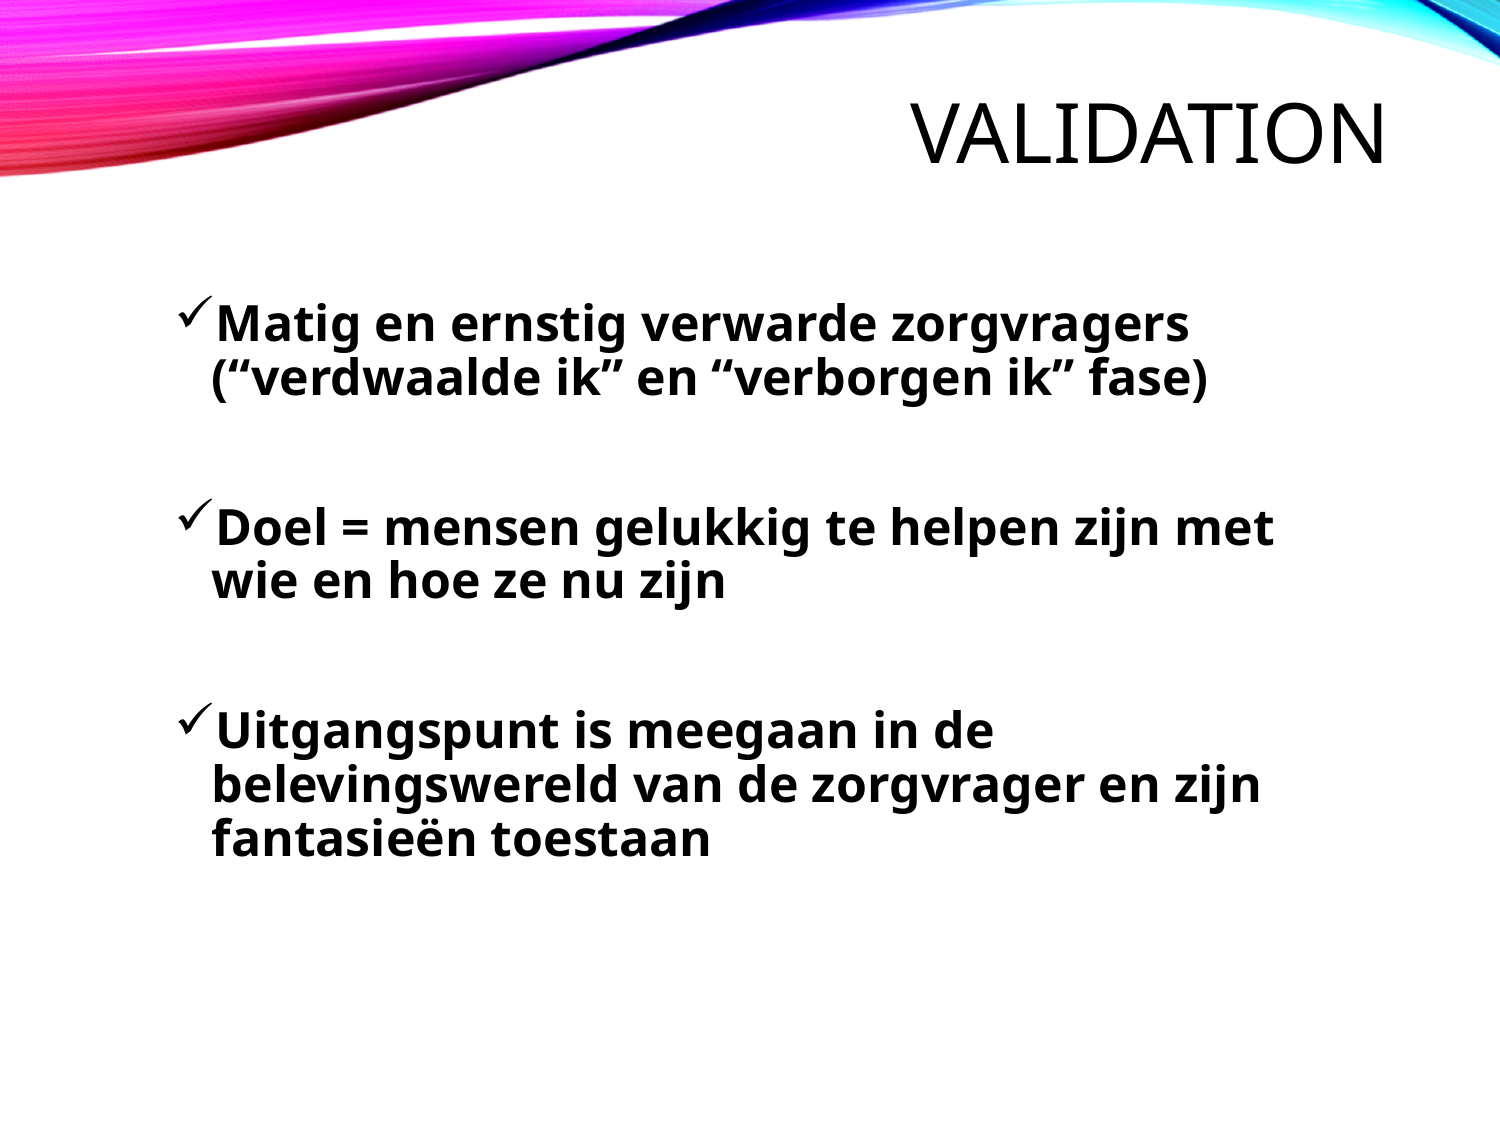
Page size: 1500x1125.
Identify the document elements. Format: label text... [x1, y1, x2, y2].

list Matig en ernstig verwarde zorgvragers (“verdwaalde ik” en “verborgen ik” fase) Doel = mensen gelukkig te helpen zijn met wie en hoe ze nu zijn Uitgangspunt is meegaan in de belevingswereld van de zorgvrager en zijn fantasieën toestaan [159, 290, 1329, 1041]
picture [0, 0, 1500, 178]
title Validation [359, 30, 1406, 244]
